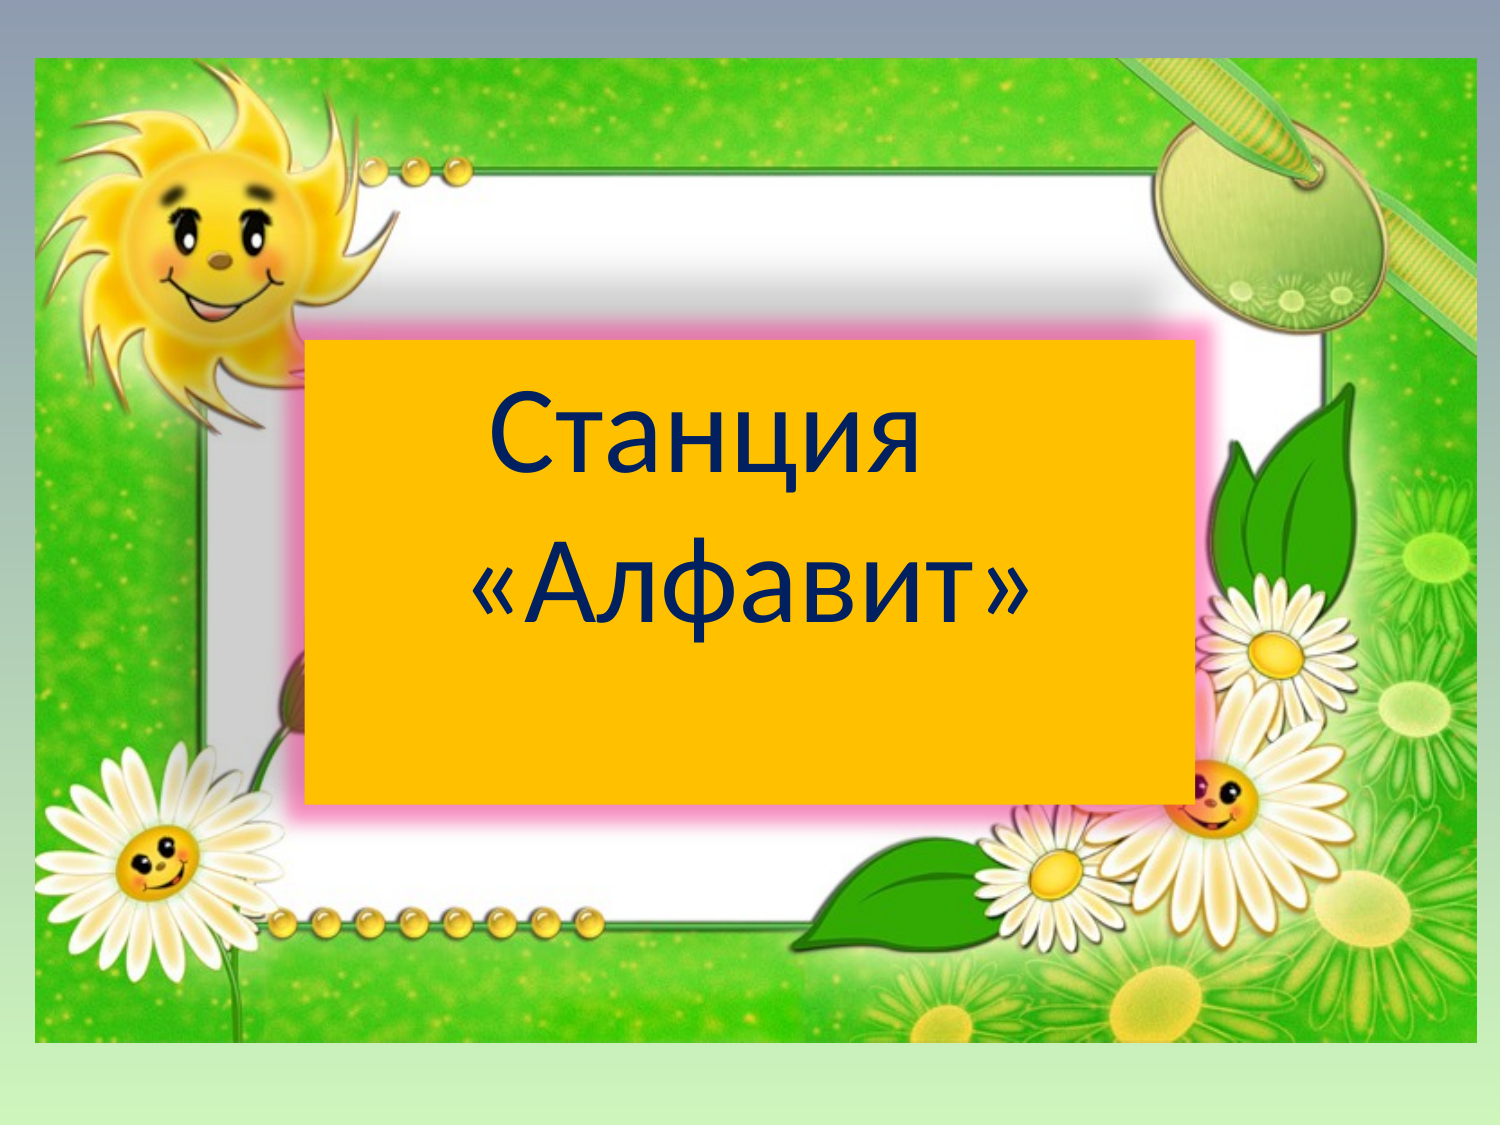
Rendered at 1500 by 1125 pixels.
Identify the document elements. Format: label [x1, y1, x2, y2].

picture [34, 58, 1477, 1044]
